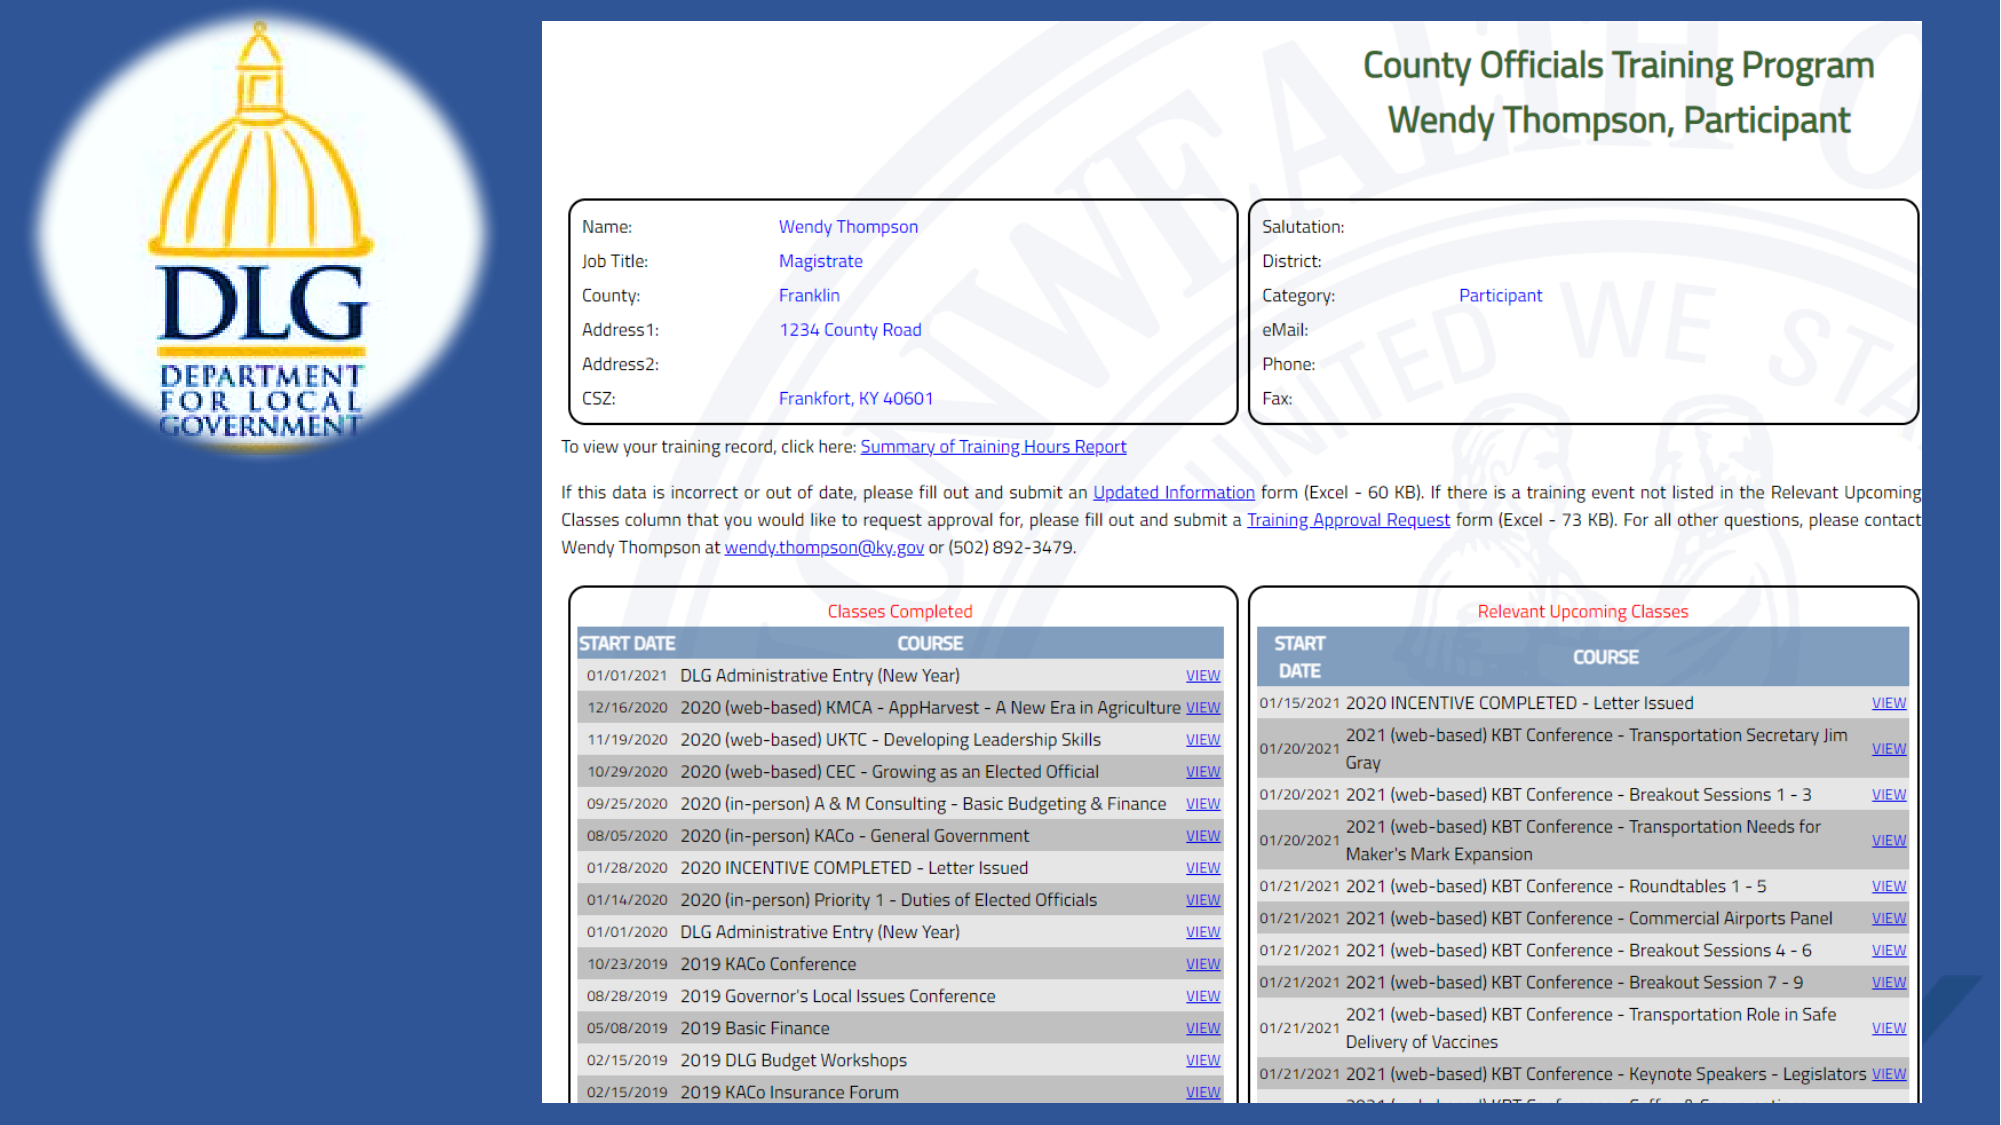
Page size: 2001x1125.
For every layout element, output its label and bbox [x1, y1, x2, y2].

list [137, 299, 542, 1014]
picture [542, 21, 1922, 1103]
picture [41, 21, 481, 402]
